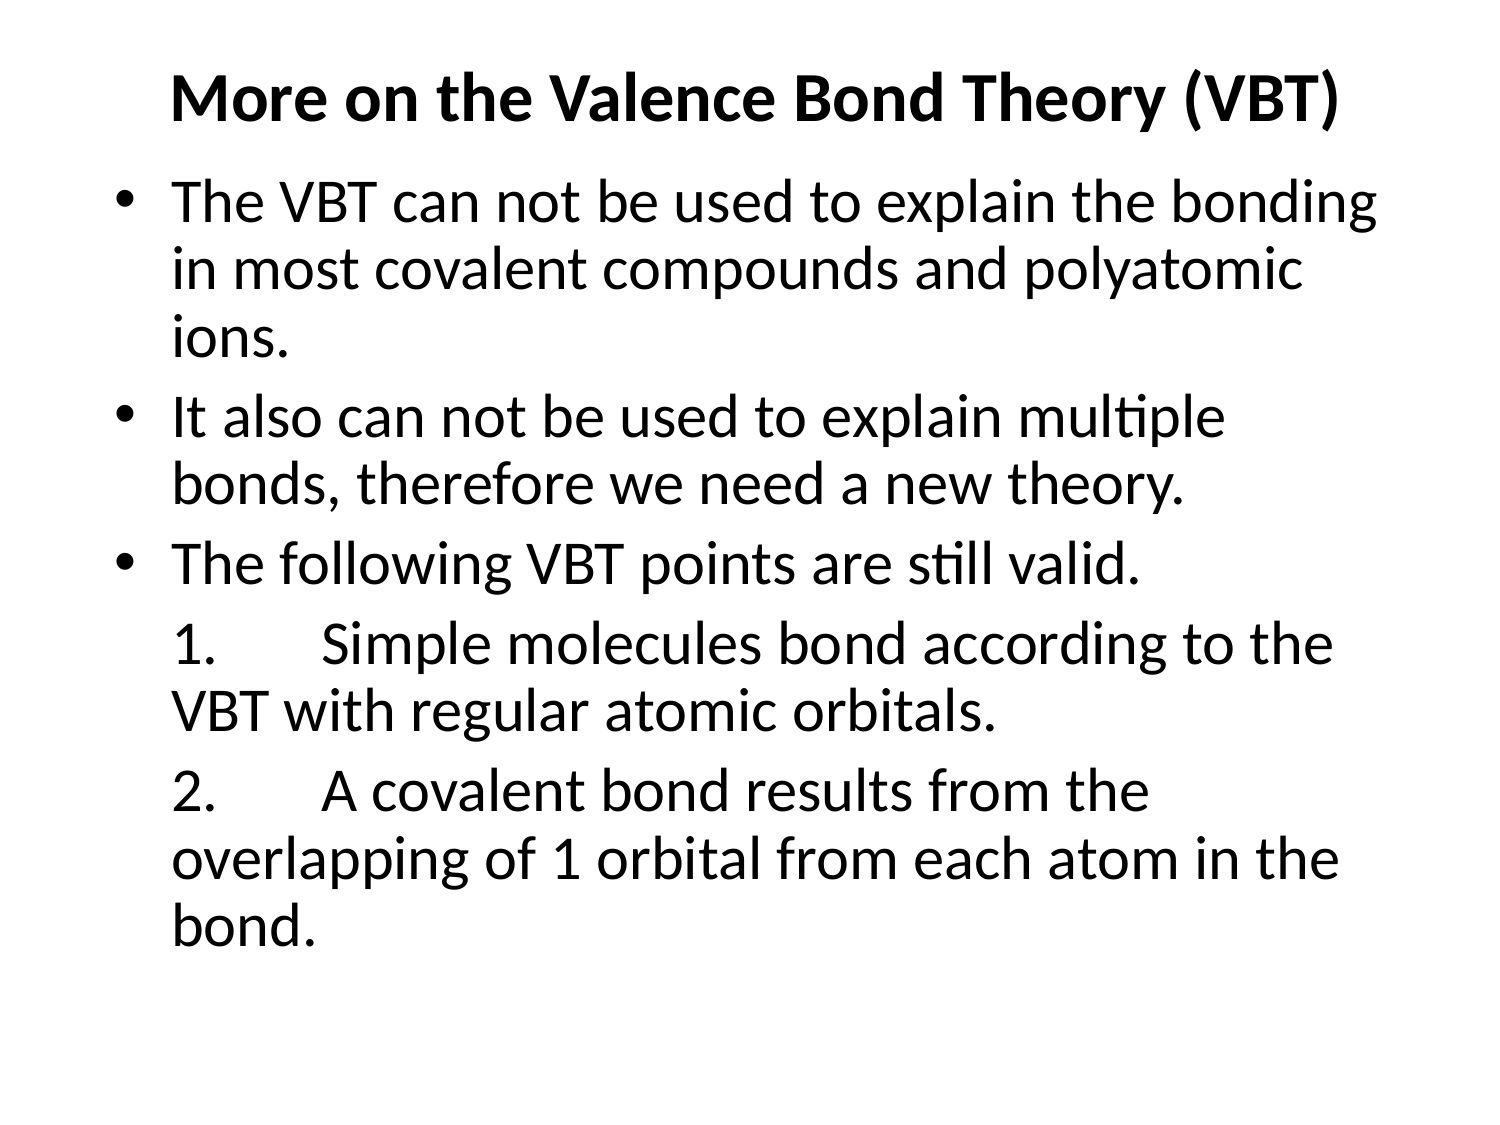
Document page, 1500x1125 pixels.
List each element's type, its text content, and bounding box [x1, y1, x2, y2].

list The VBT can not be used to explain the bonding in most covalent compounds and polyatomic ions. It also can not be used to explain multiple bonds, therefore we need a new theory. The following VBT points are still valid. 1. Simple molecules bond according to the VBT with regular atomic orbitals. 2. A covalent bond results from the overlapping of 1 orbital from each atom in the bond. [99, 160, 1413, 987]
title More on the Valence Bond Theory (VBT) [74, 42, 1438, 143]
